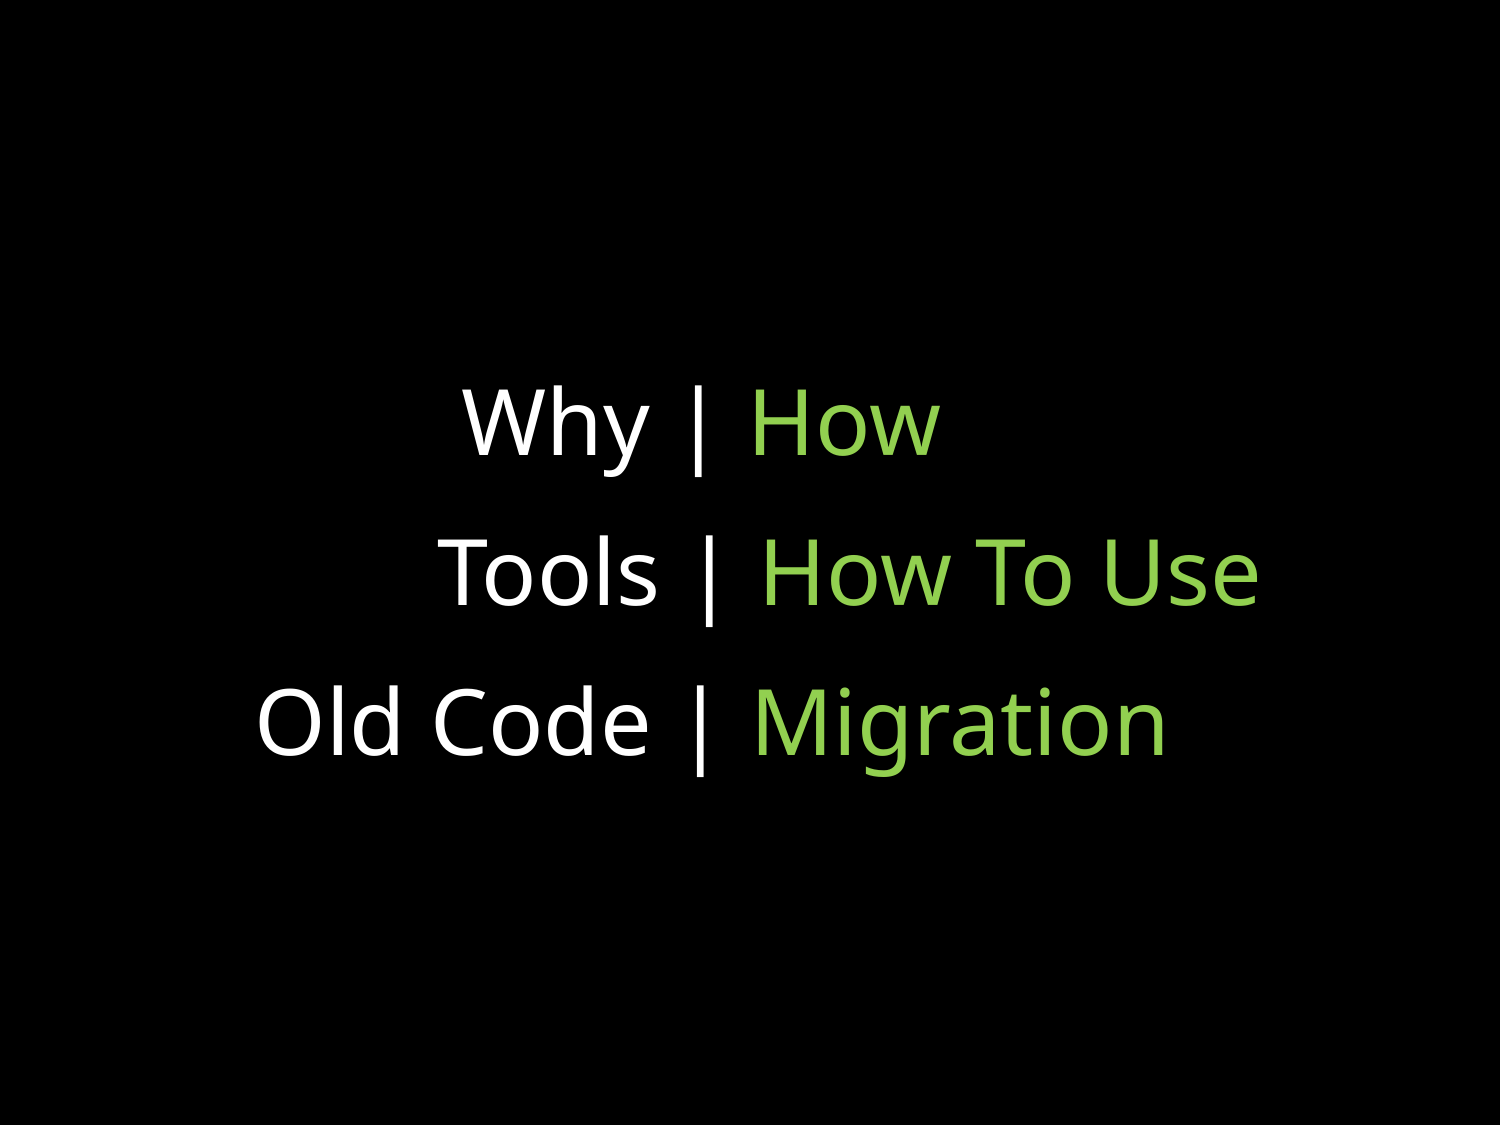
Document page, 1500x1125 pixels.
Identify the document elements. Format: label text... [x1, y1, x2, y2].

text_box Tools | How To Use [99, 474, 1500, 663]
title Why | How [0, 324, 1475, 513]
text_box Old Code | Migration [0, 624, 1463, 813]
